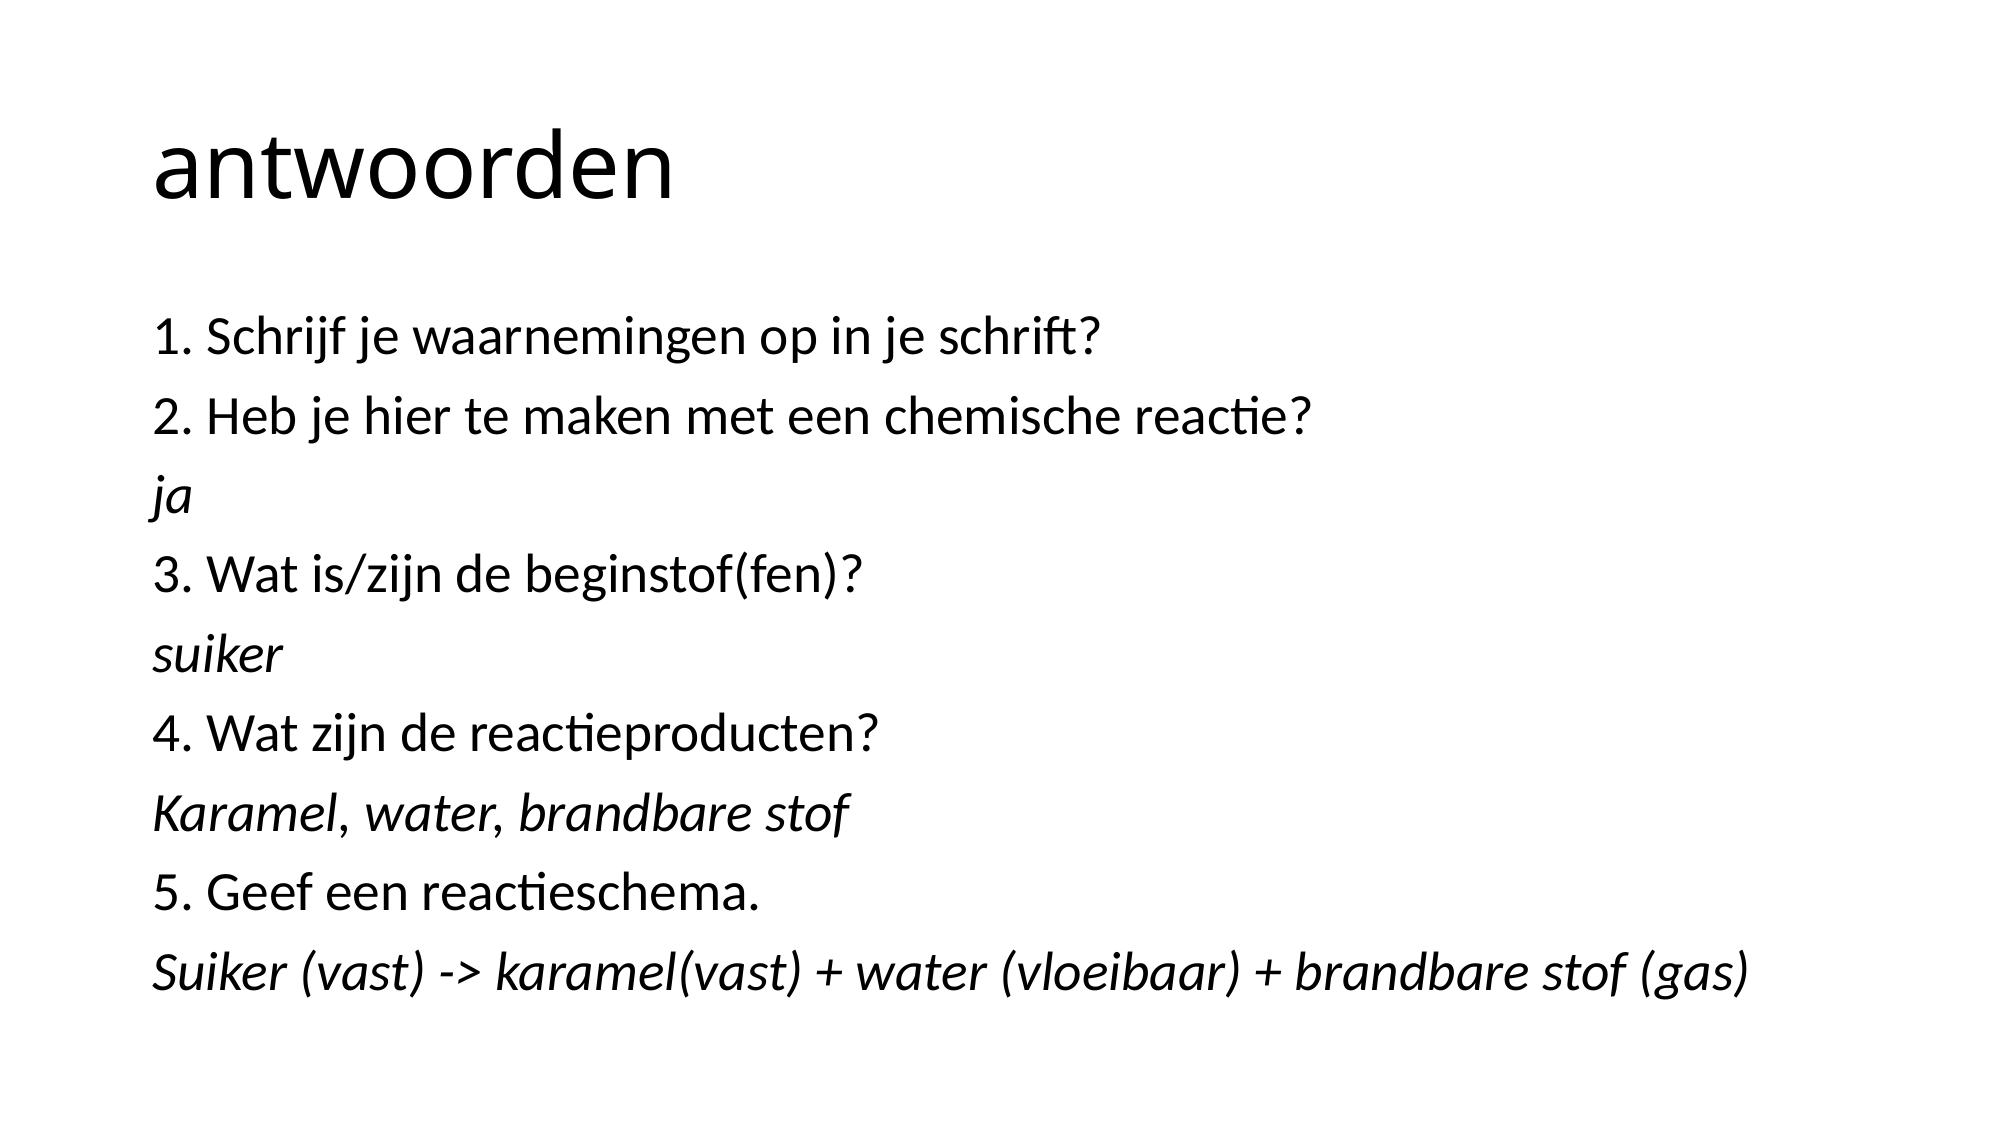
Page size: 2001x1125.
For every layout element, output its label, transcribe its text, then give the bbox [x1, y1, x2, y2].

title antwoorden [137, 59, 1863, 278]
list 1. Schrijf je waarnemingen op in je schrift? 2. Heb je hier te maken met een chemische reactie? ja 3. Wat is/zijn de beginstof(fen)? suiker 4. Wat zijn de reactieproducten? Karamel, water, brandbare stof 5. Geef een reactieschema. Suiker (vast) -> karamel(vast) + water (vloeibaar) + brandbare stof (gas) [137, 299, 1863, 1014]
